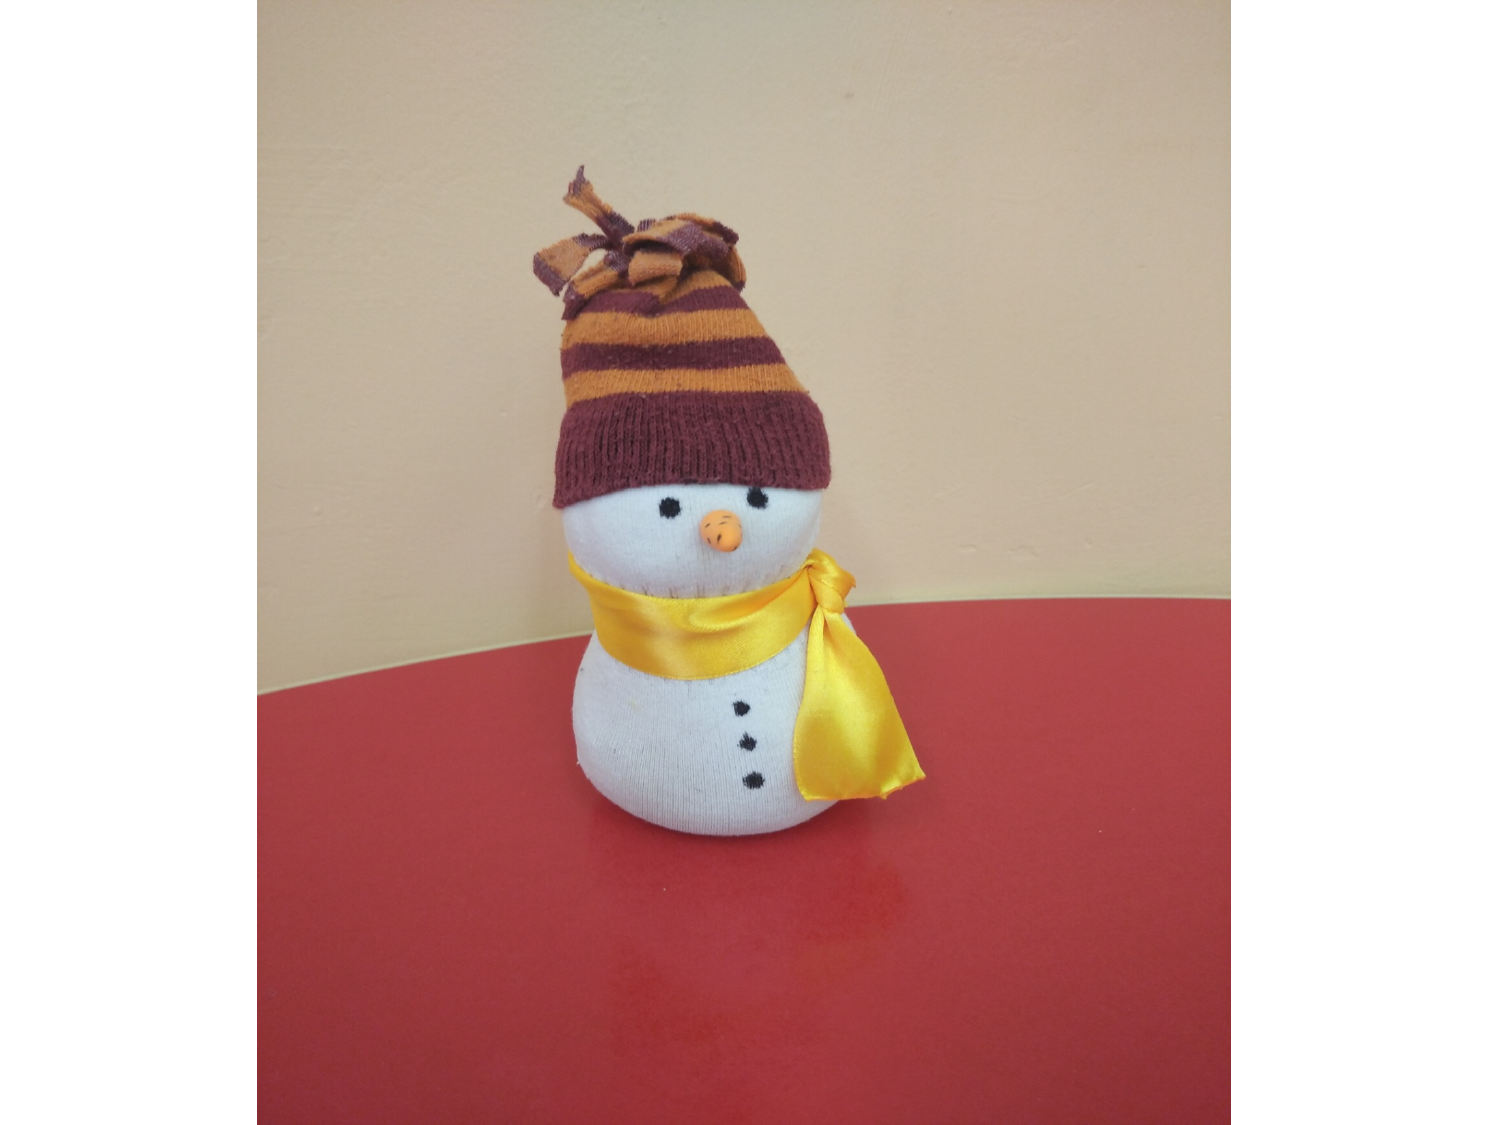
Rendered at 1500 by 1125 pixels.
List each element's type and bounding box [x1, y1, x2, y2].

picture [257, 0, 1231, 1125]
